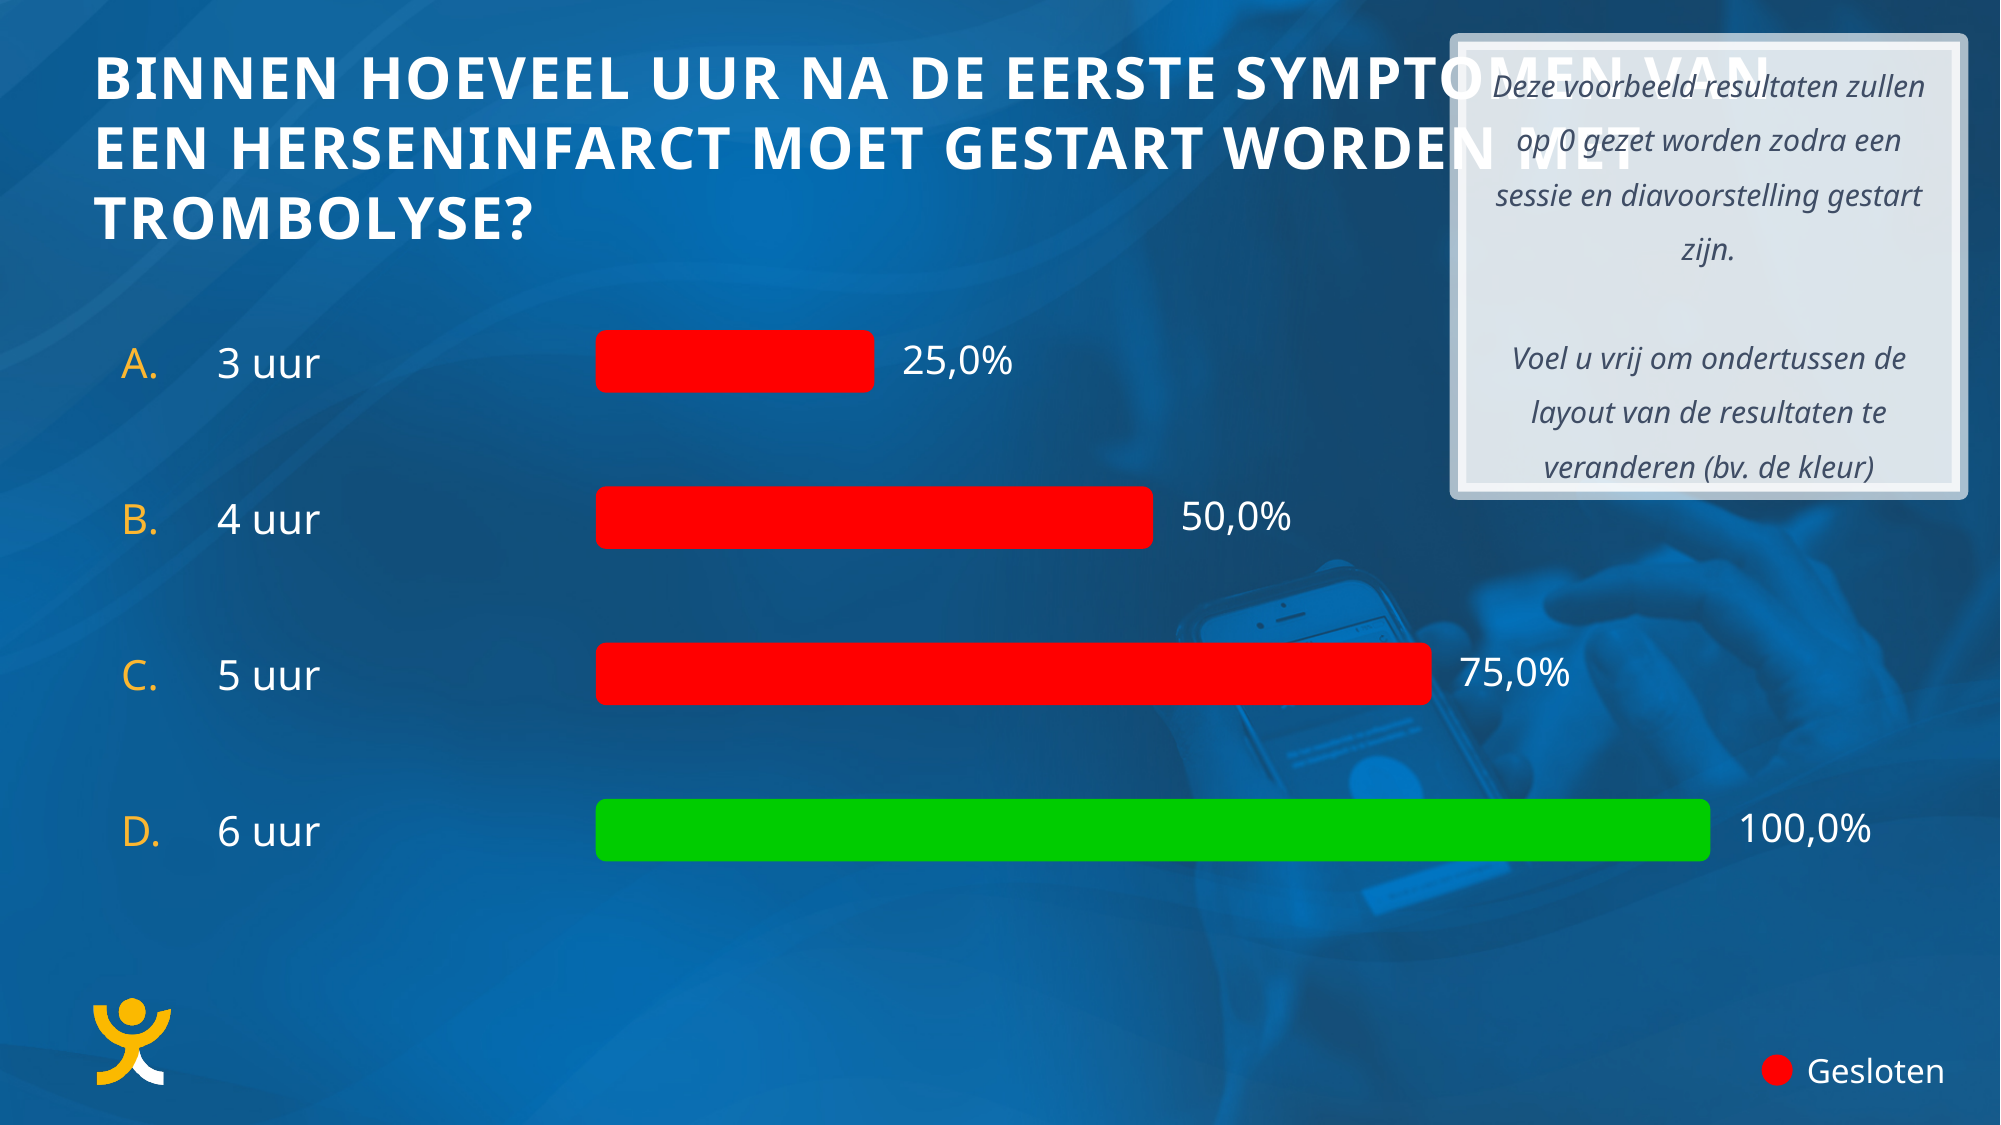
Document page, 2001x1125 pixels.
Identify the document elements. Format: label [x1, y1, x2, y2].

text_box [93, 276, 1901, 915]
text_box [1749, 1042, 1981, 1098]
picture [0, 0, 2000, 1125]
